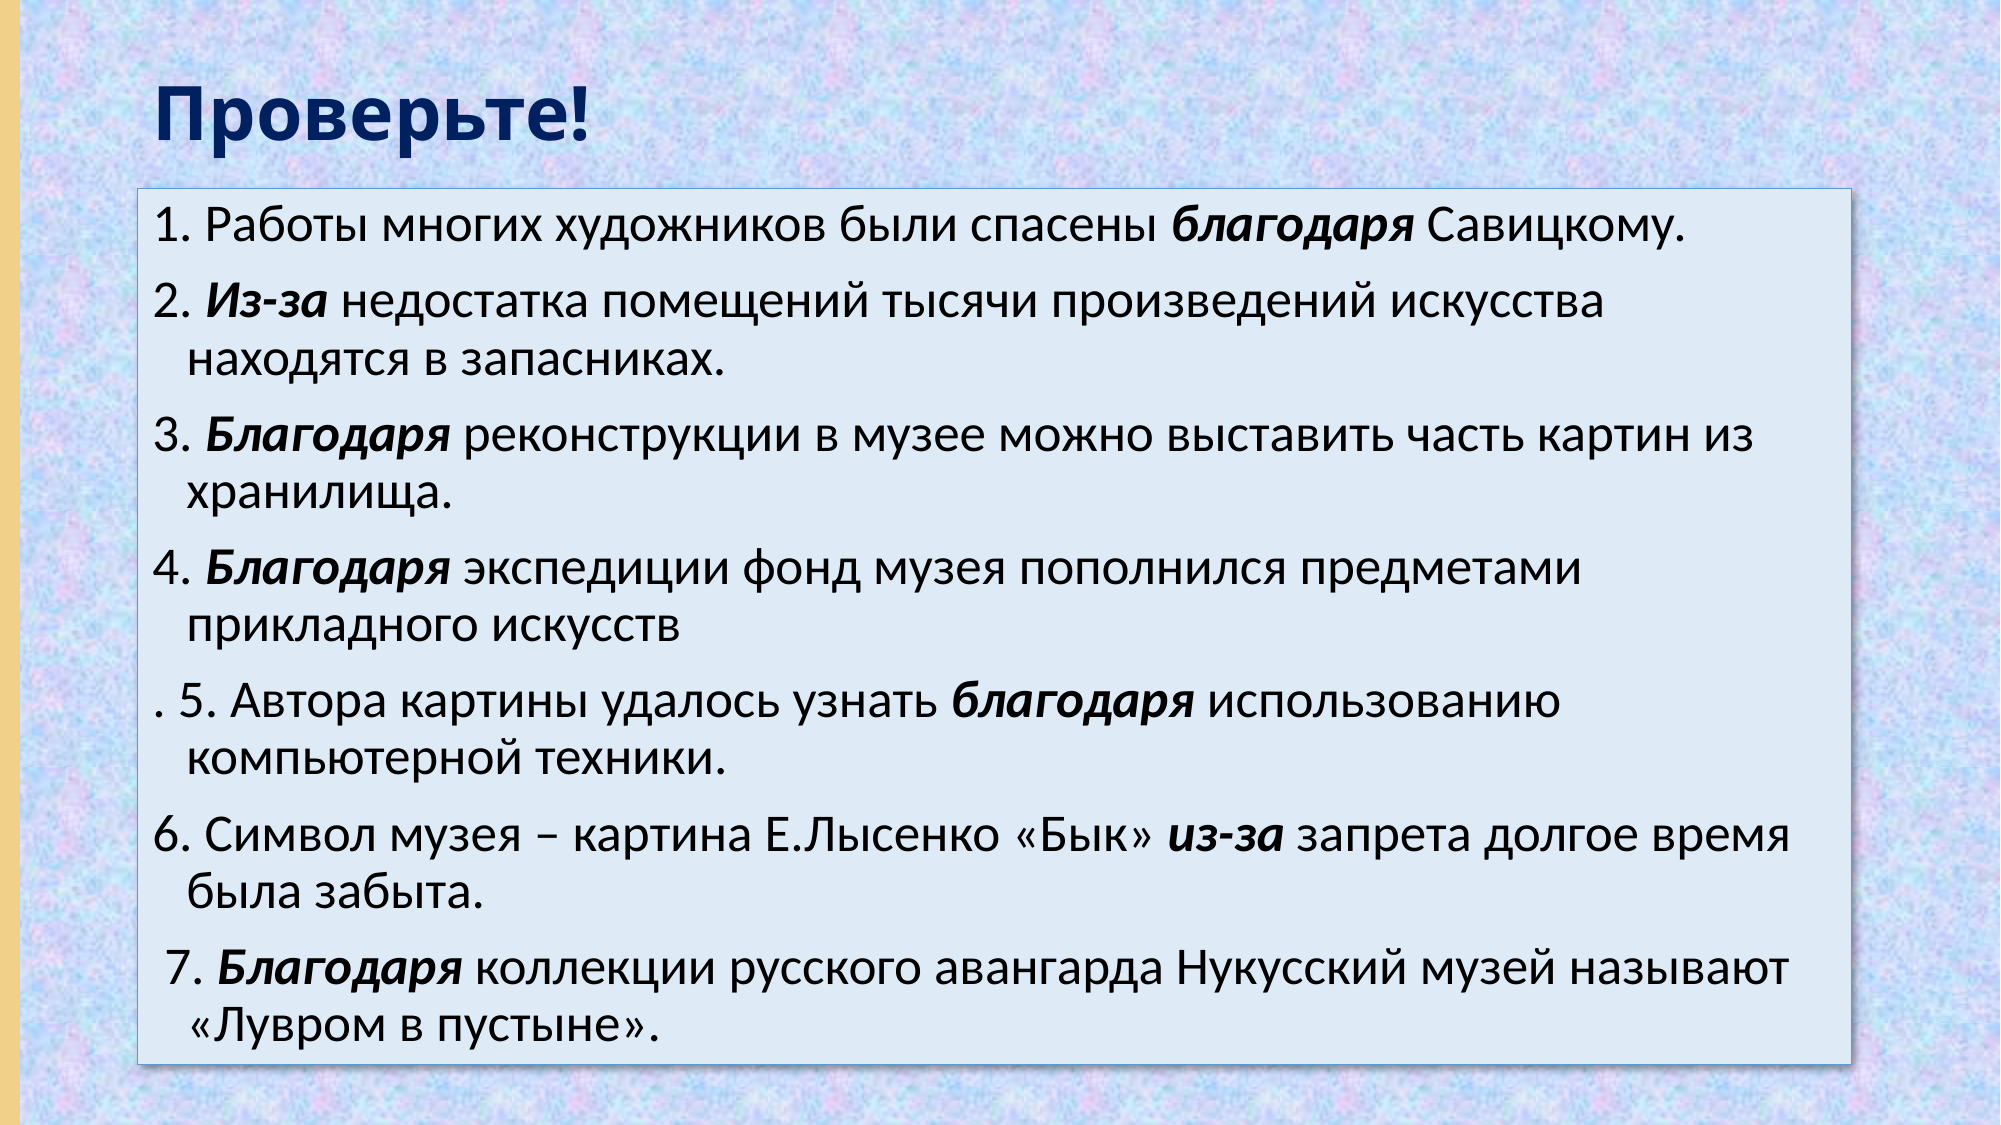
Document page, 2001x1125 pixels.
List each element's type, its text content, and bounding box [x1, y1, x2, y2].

title Проверьте! [137, 59, 615, 172]
picture [20, 0, 2001, 1125]
list 1. Работы многих художников были спасены благодаря Савицкому. 2. Из-за недостатка помещений тысячи произведений искусства находятся в запасниках. 3. Благодаря реконструкции в музее можно выставить часть картин из хранилища. 4. Благодаря экспедиции фонд музея пополнился предметами прикладного искусств . 5. Автора картины удалось узнать благодаря использованию компьютерной техники. 6. Символ музея – картина Е.Лысенко «Бык» из-за запрета долгое время была забыта. 7. Благодаря коллекции русского авангарда Нукусский музей называют «Лувром в пустыне». [137, 188, 1852, 1065]
